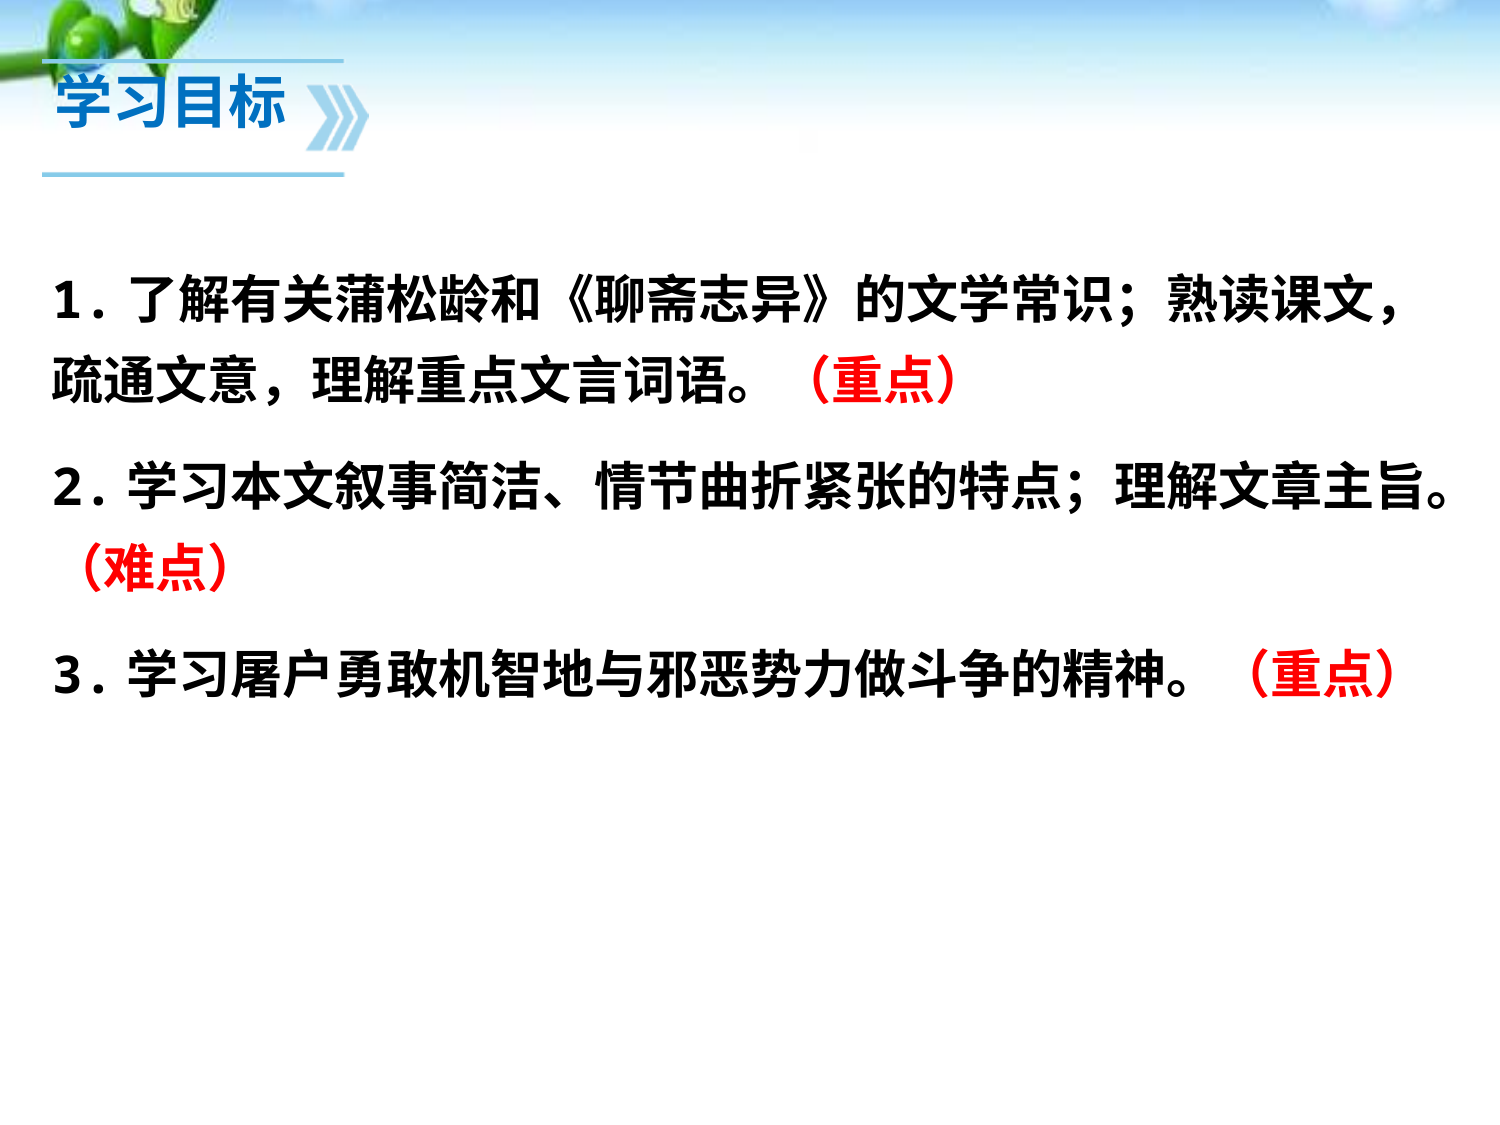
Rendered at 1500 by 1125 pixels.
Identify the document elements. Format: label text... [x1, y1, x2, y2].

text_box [29, 57, 369, 177]
picture [0, 0, 1500, 1125]
text_box 1.了解有关蒲松龄和《聊斋志异》的文学常识；熟读课文，疏通文意，理解重点文言词语。（重点） 2.学习本文叙事简洁、情节曲折紧张的特点；理解文章主旨。（难点） 3.学习屠户勇敢机智地与邪恶势力做斗争的精神。（重点） [36, 240, 1449, 711]
